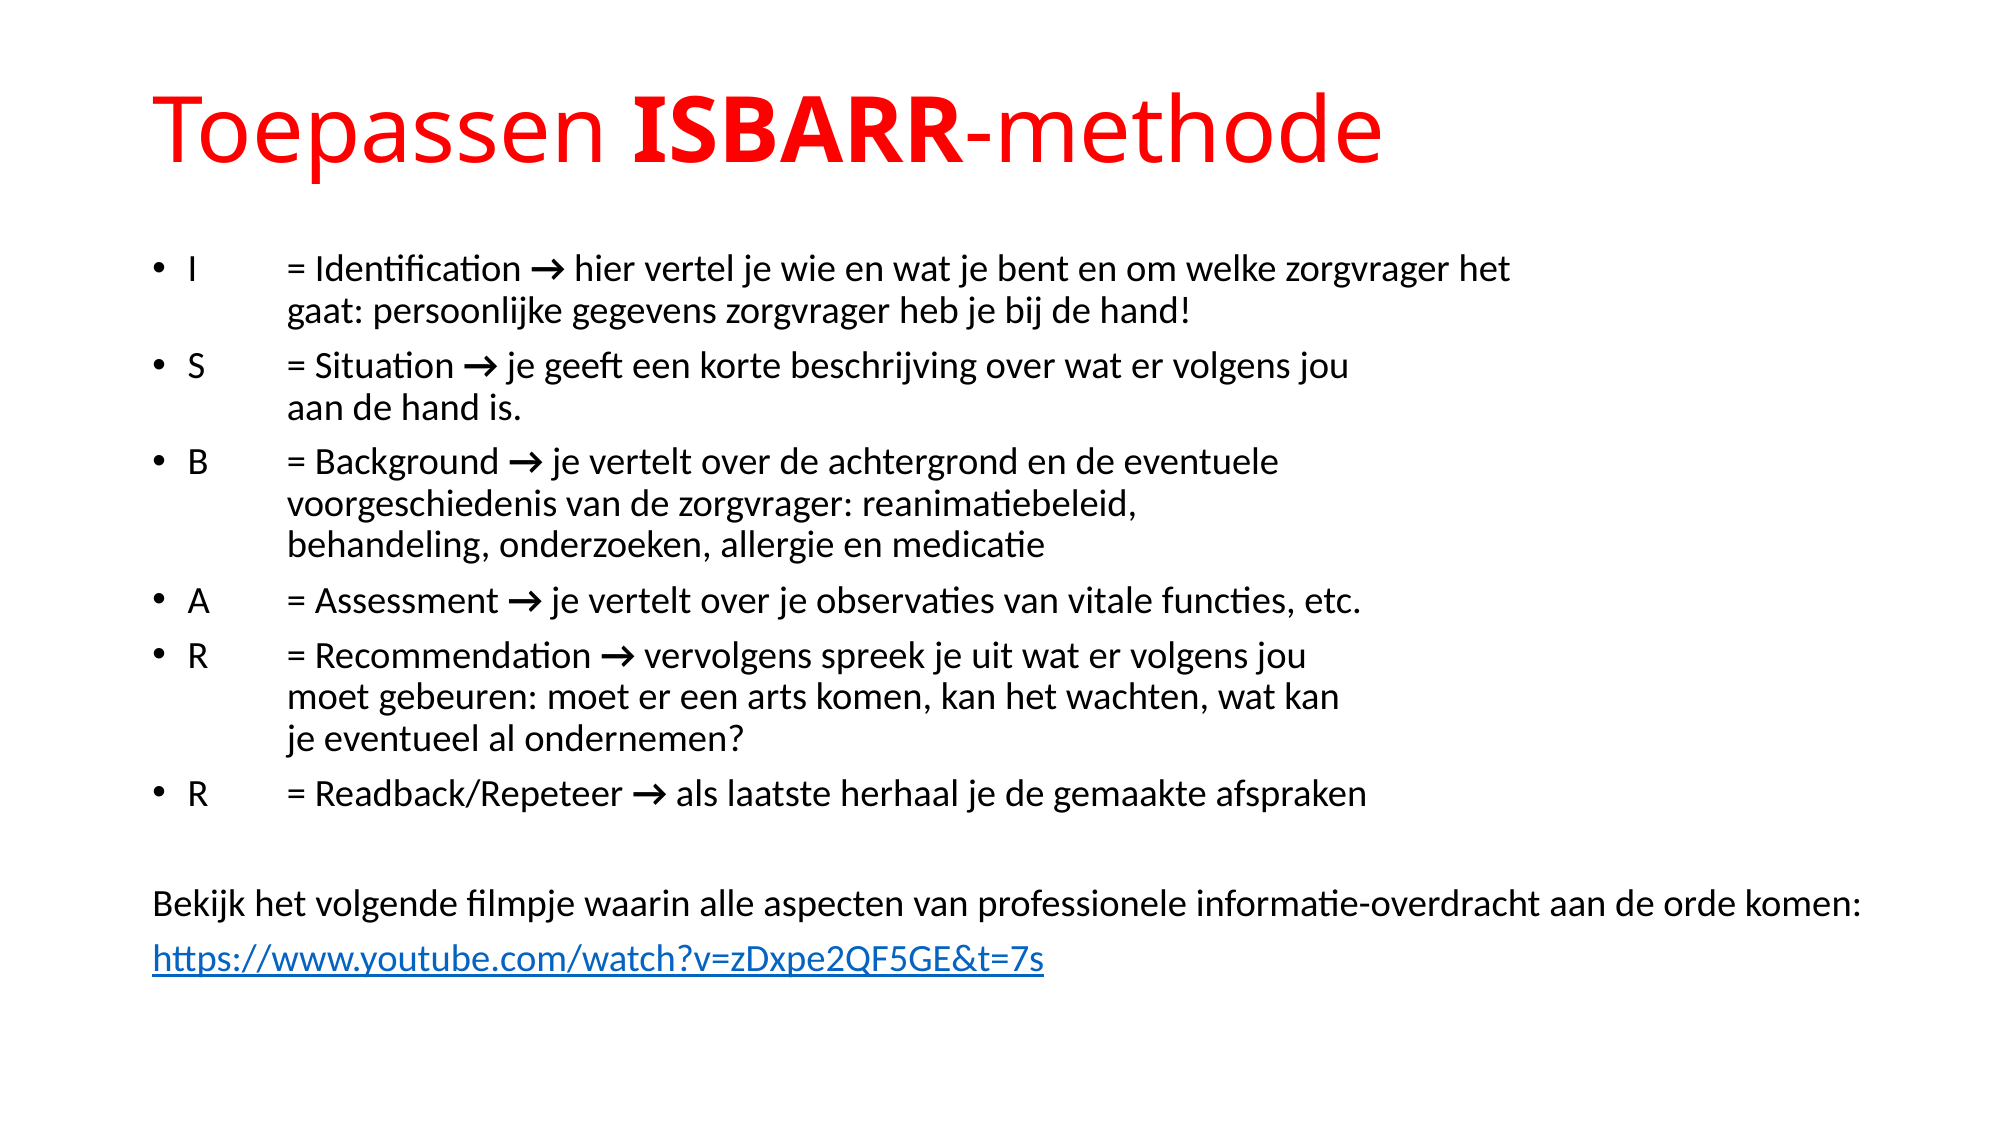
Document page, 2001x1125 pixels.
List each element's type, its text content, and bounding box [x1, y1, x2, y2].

list I = Identification → hier vertel je wie en wat je bent en om welke zorgvrager het gaat: persoonlijke gegevens zorgvrager heb je bij de hand! S = Situation → je geeft een korte beschrijving over wat er volgens jou aan de hand is. B = Background → je vertelt over de achtergrond en de eventuele voorgeschiedenis van de zorgvrager: reanimatiebeleid, behandeling, onderzoeken, allergie en medicatie A = Assessment → je vertelt over je observaties van vitale functies, etc. R = Recommendation → vervolgens spreek je uit wat er volgens jou moet gebeuren: moet er een arts komen, kan het wachten, wat kan je eventueel al ondernemen? R = Readback/Repeteer → als laatste herhaal je de gemaakte afspraken Bekijk het volgende filmpje waarin alle aspecten van professionele informatie-overdracht aan de orde komen: https://www.youtube.com/watch?v=zDxpe2QF5GE&t=7s [137, 241, 1924, 1086]
title Toepassen ISBARR-methode [137, 23, 1863, 241]
